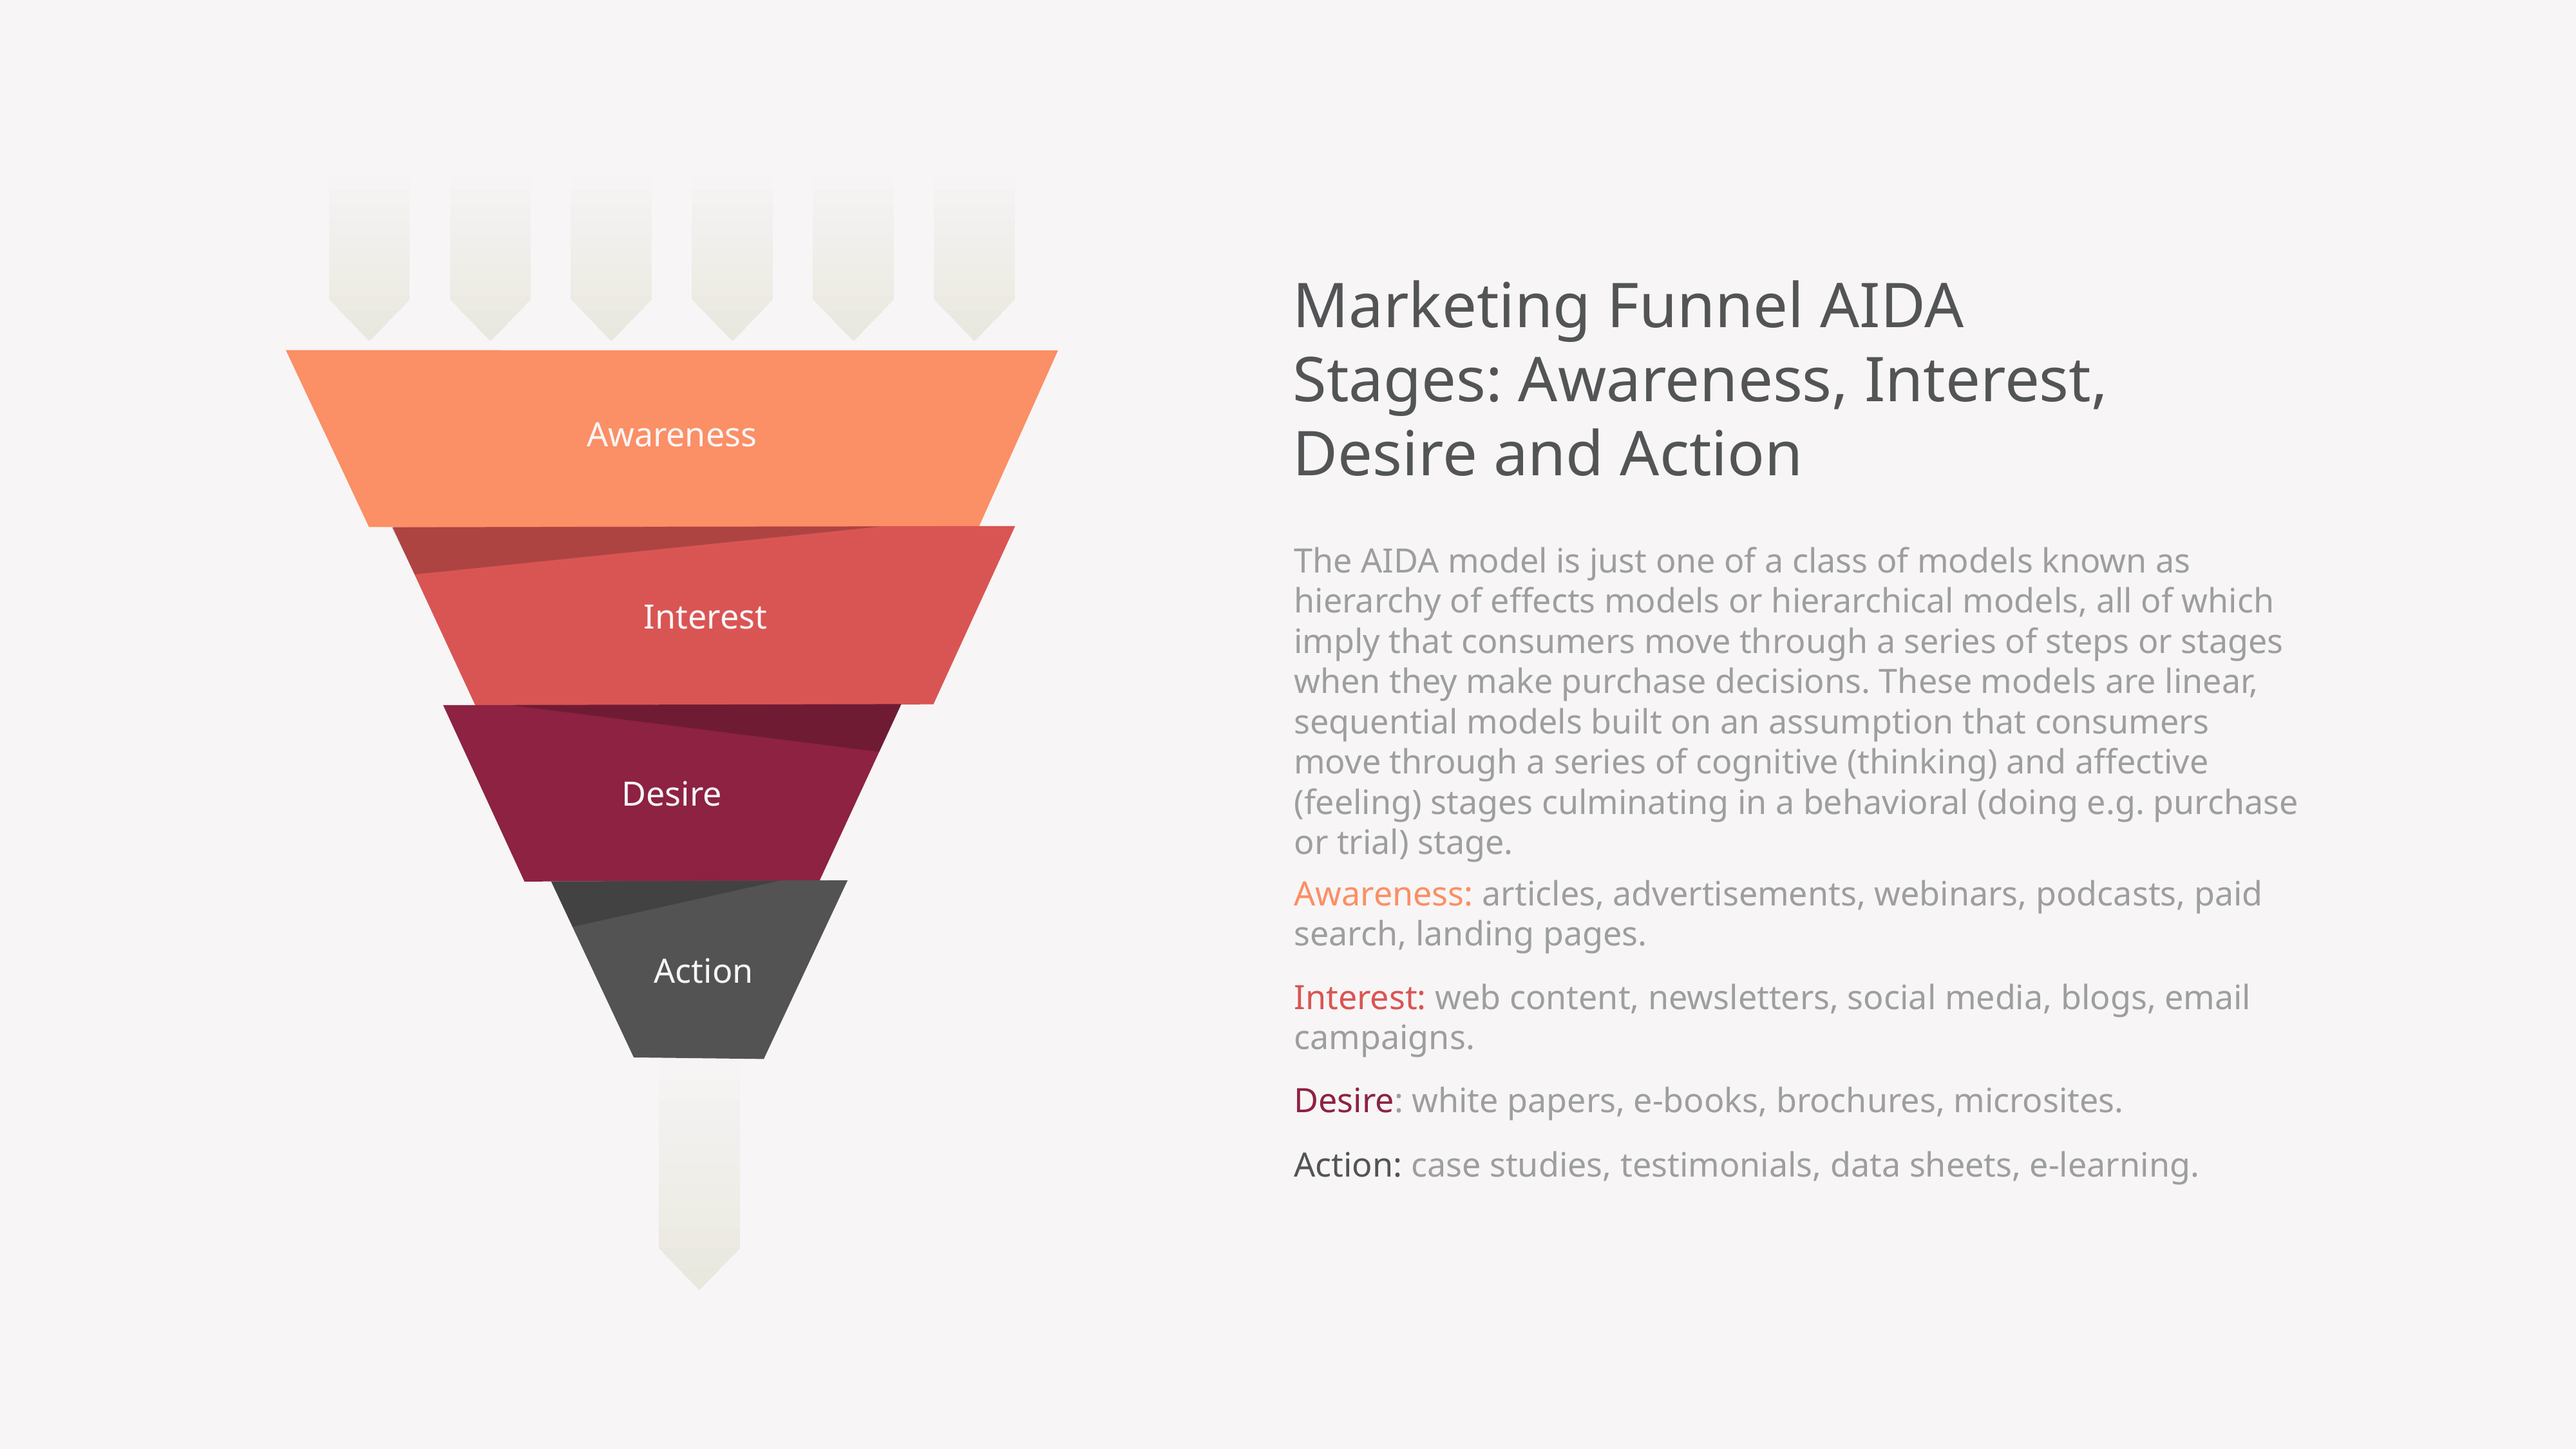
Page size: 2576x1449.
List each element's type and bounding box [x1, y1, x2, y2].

text_box [1287, 260, 2311, 1189]
text_box [285, 158, 1059, 1291]
